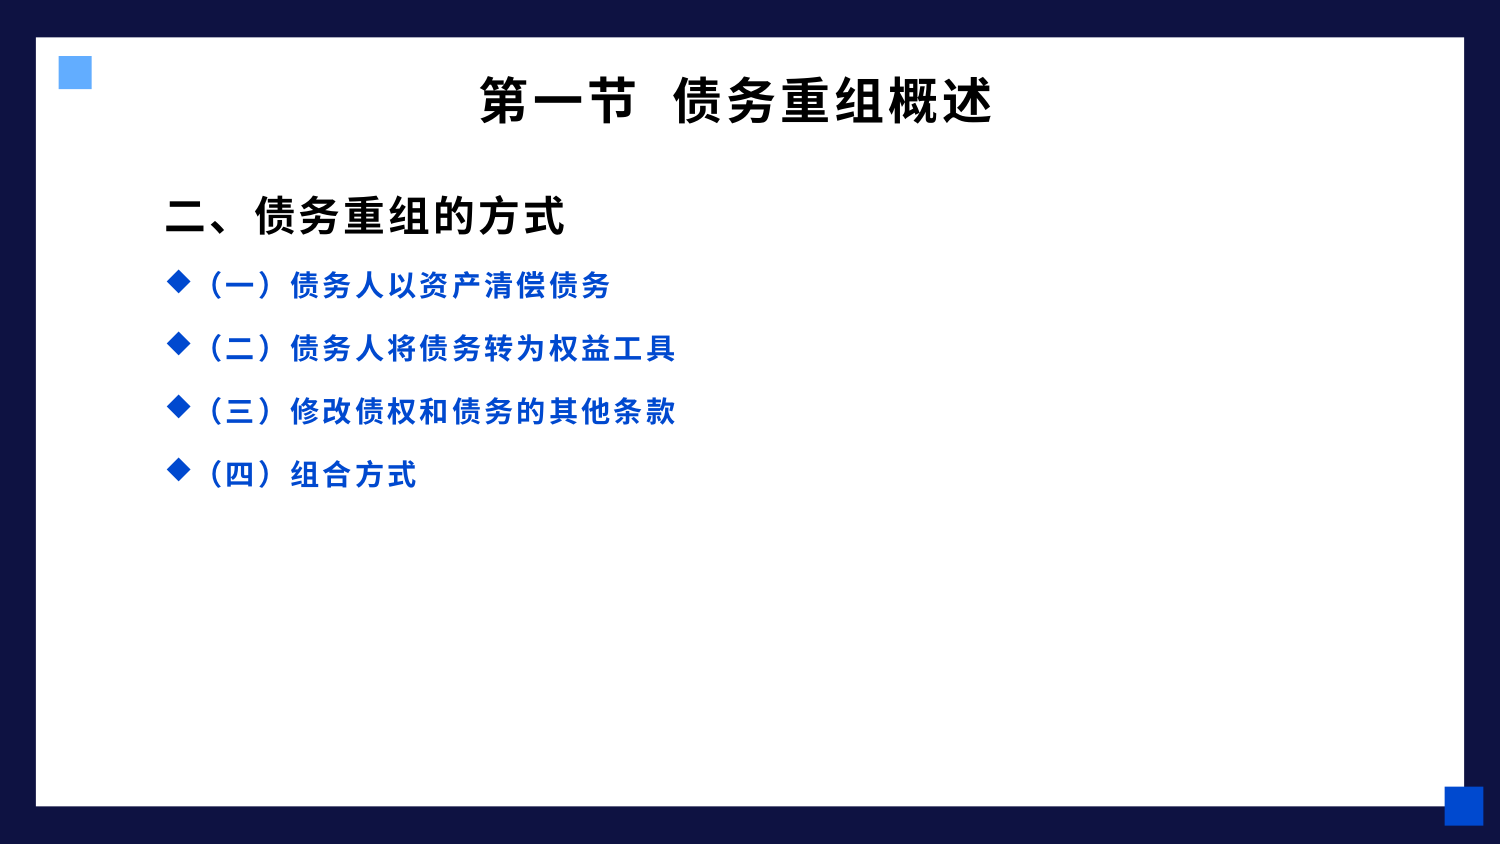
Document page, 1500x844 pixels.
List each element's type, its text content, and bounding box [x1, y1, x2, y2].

title 第一节 债务重组概述 [141, 48, 1327, 138]
list 二、债务重组的方式 （一）债务人以资产清偿债务 （二）债务人将债务转为权益工具 （三）修改债权和债务的其他条款 （四）组合方式 [147, 179, 1376, 604]
